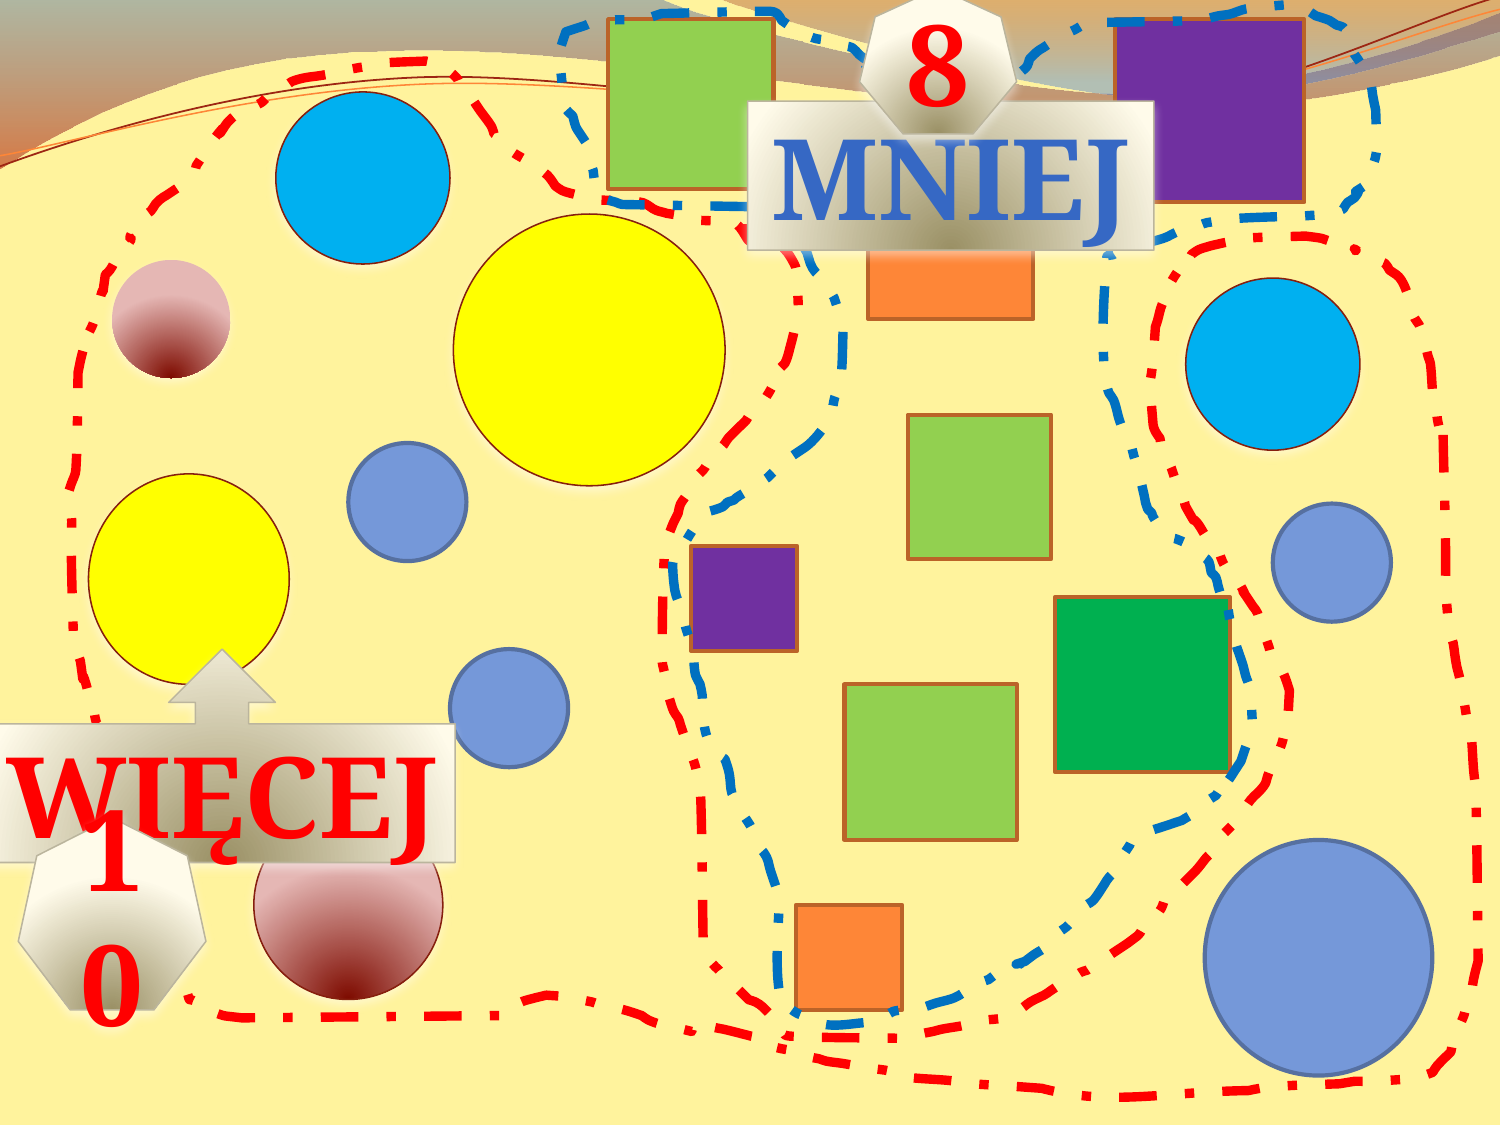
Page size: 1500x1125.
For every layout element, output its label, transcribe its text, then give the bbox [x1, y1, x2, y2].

text_box [689, 641, 693, 653]
text_box [66, 58, 1481, 1100]
text_box [1224, 595, 1232, 617]
text_box [670, 263, 1254, 1028]
text_box 8 [858, 0, 1018, 135]
text_box 10 [17, 817, 207, 1011]
text_box MNIEJ [746, 100, 1155, 251]
text_box [1113, 17, 1200, 22]
text_box WIĘCEJ [0, 648, 456, 864]
text_box [1019, 2, 1380, 241]
text_box [557, 9, 860, 209]
